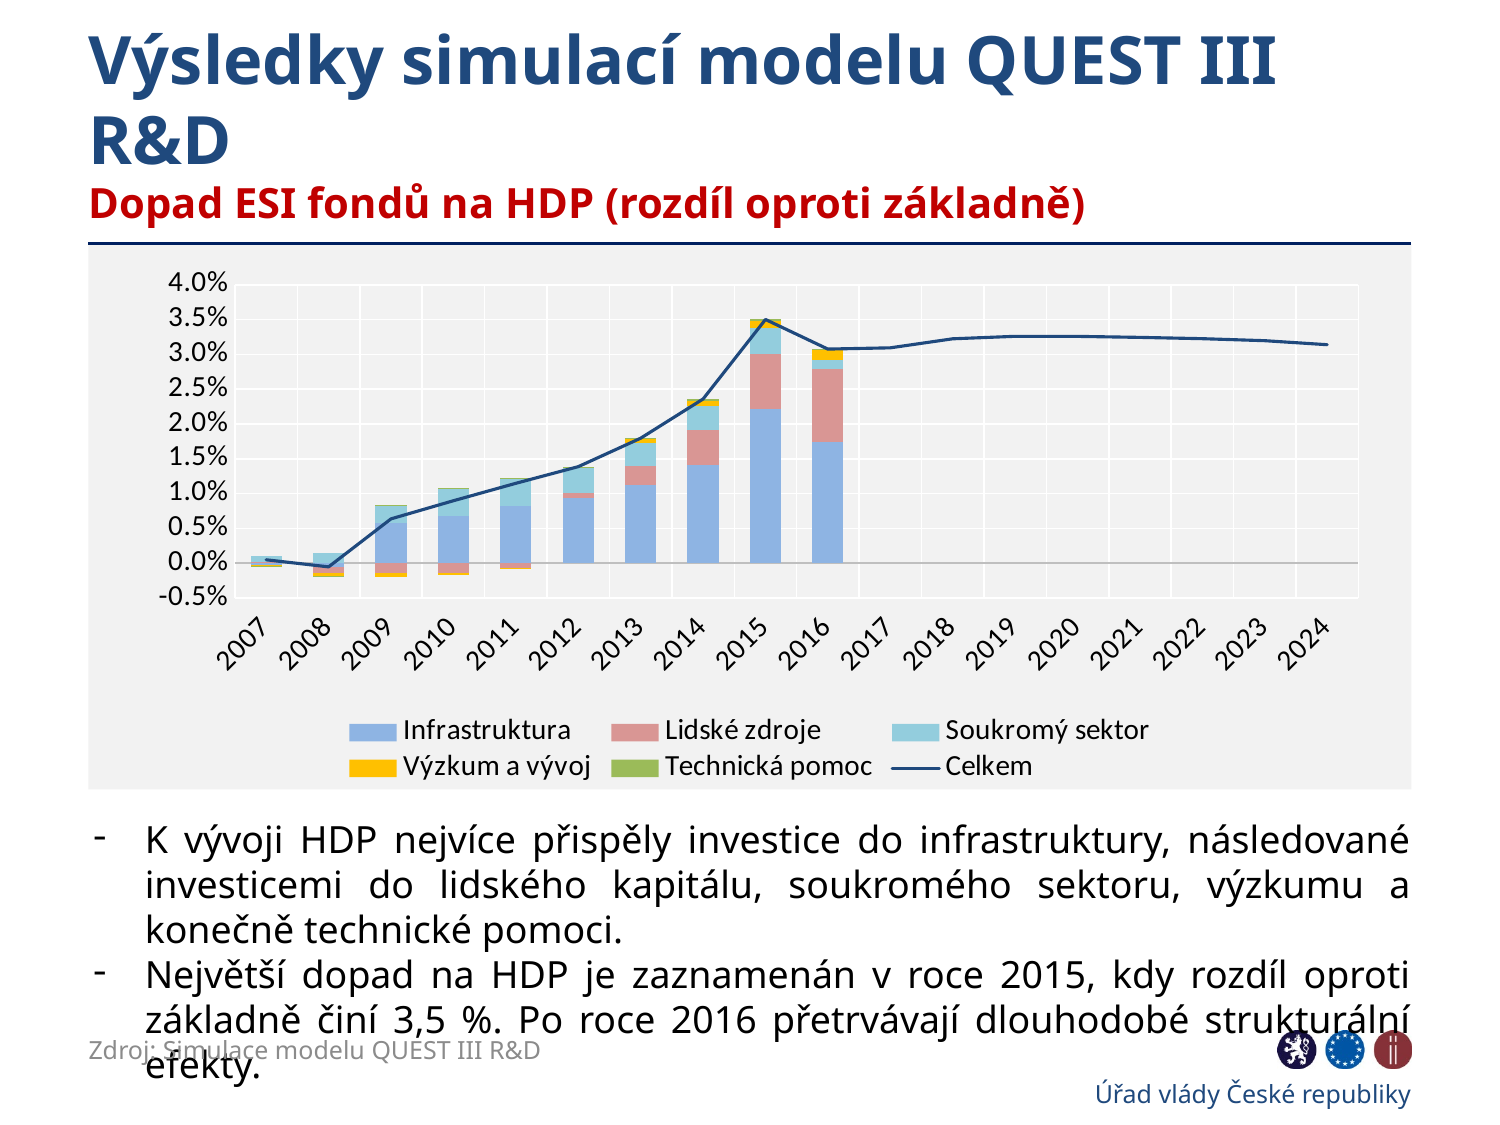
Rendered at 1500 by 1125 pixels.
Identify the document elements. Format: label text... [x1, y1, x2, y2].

footer Zdroj: Simulace modelu QUEST III R&D [88, 723, 564, 1125]
text_box [86, 241, 1413, 792]
text_box Úřad vlády České republiky [936, 1078, 1412, 1109]
chart [123, 255, 1377, 790]
text_box Dopad ESI fondů na HDP (rozdíl oproti základně) [88, 176, 1412, 227]
picture [1277, 1030, 1412, 1070]
title Výsledky simulací modelu QUEST III R&D [88, 4, 1412, 176]
text_box K vývoji HDP nejvíce přispěly investice do infrastruktury, následované investicemi do lidského kapitálu, soukromého sektoru, výzkumu a konečně technické pomoci. Největší dopad na HDP je zaznamenán v roce 2015, kdy rozdíl oproti základně činí 3,5 %. Po roce 2016 přetrvávají dlouhodobé strukturální efekty. [564, 815, 1412, 1086]
